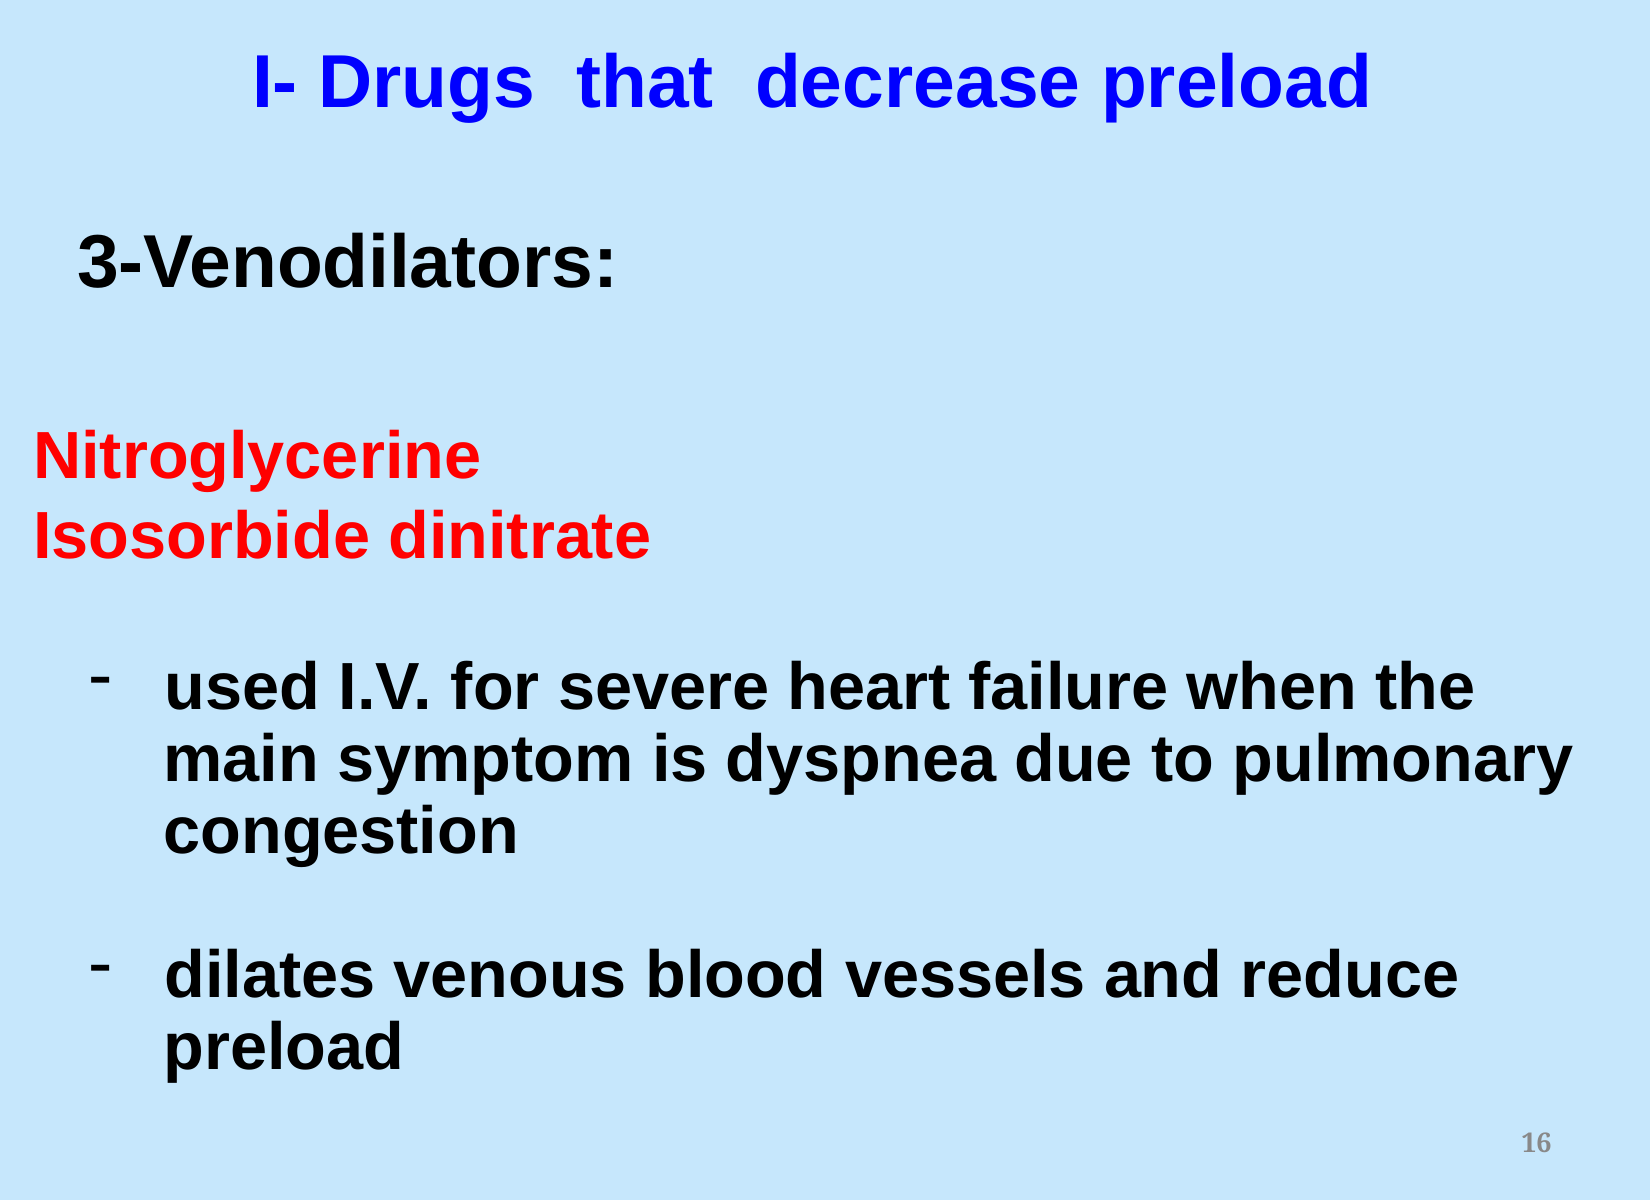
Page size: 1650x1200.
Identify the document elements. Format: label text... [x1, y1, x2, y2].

text_box I- Drugs that decrease preload 3-Venodilators: Nitroglycerine Isosorbide dinitrate used I.V. for severe heart failure when the main symptom is dyspnea due to pulmonary congestion dilates venous blood vessels and reduce preload [0, 24, 1625, 1200]
